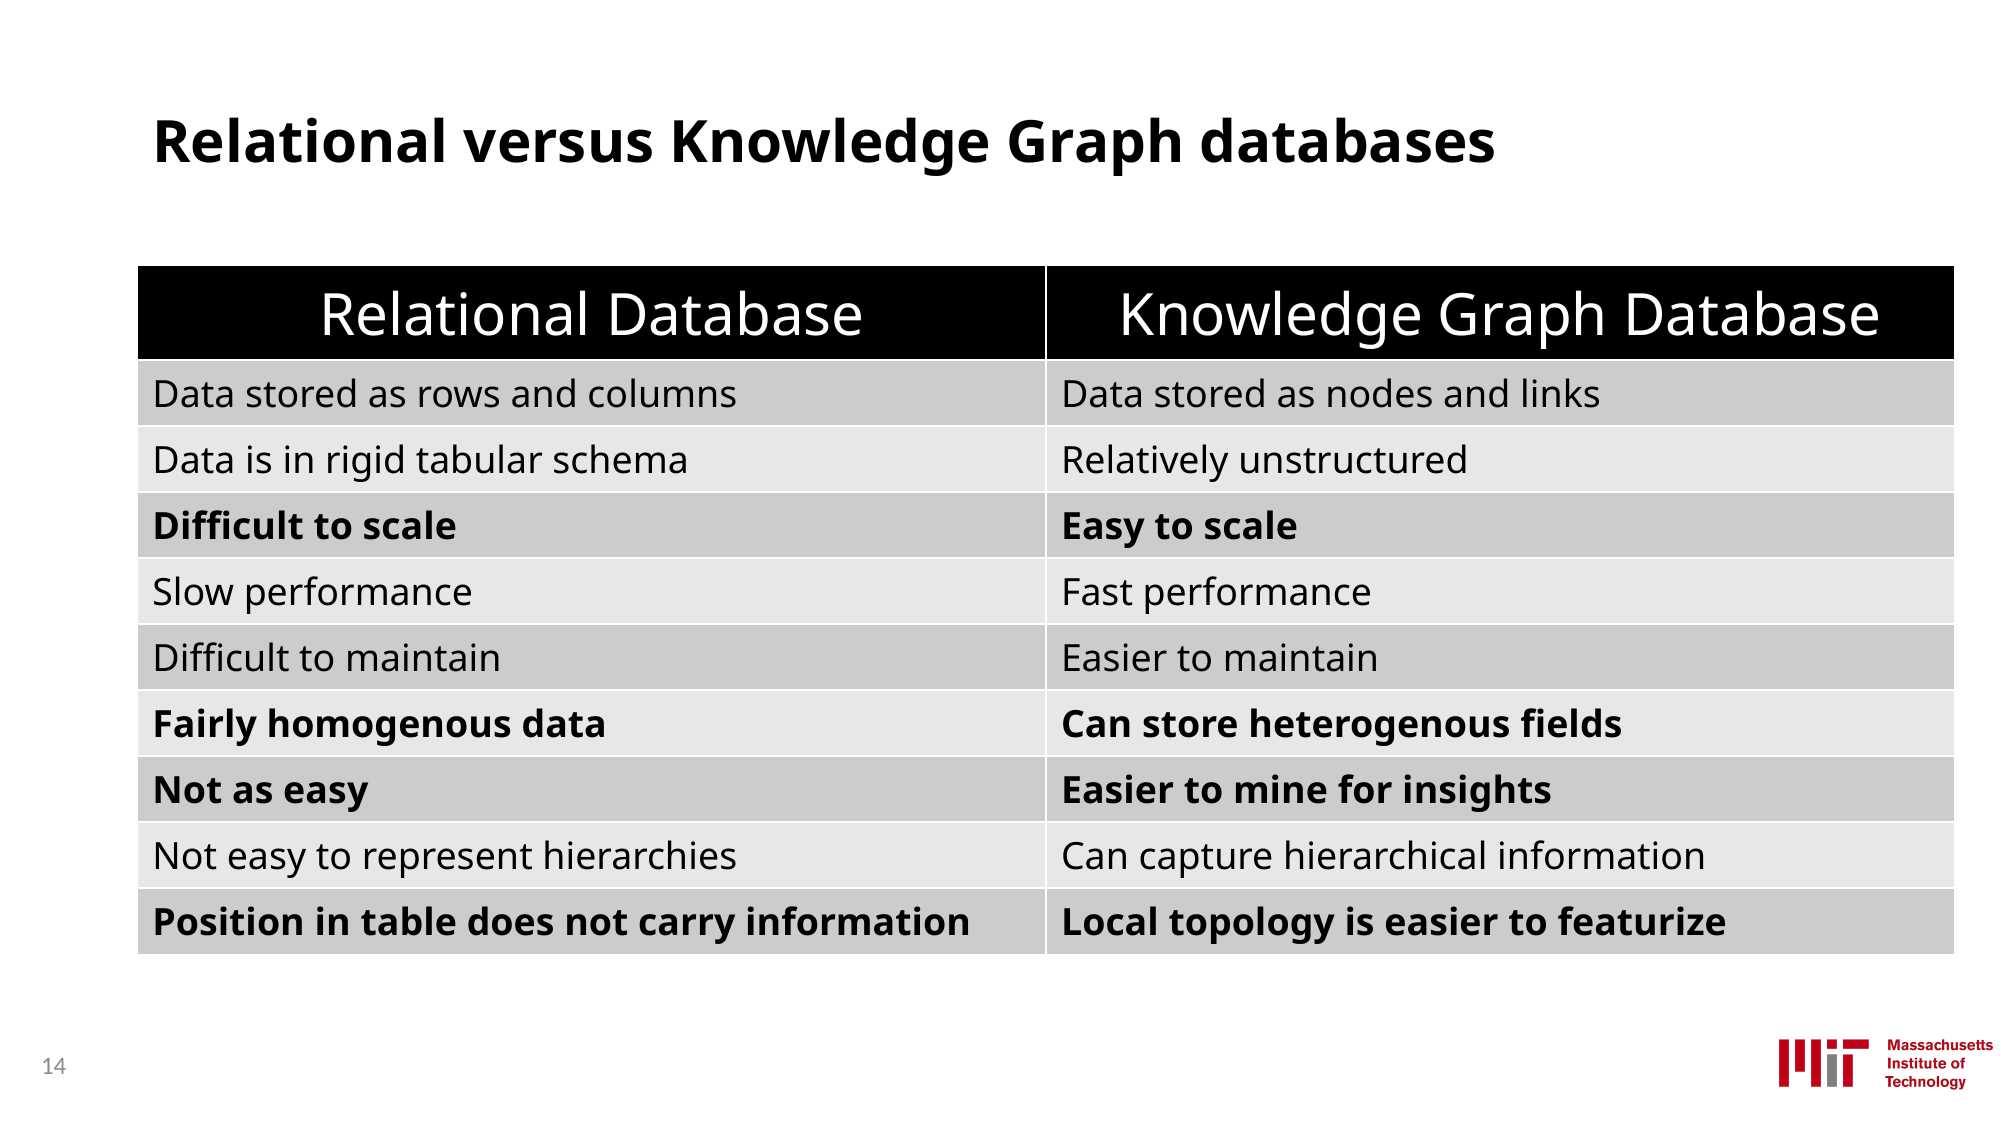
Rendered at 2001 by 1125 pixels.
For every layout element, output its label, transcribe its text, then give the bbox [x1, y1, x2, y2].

table_cell Data stored as rows and columns [138, 361, 1045, 425]
table_cell Not as easy [138, 757, 1045, 821]
table_cell Relatively unstructured [1047, 427, 1954, 491]
table_cell Not easy to represent hierarchies [138, 823, 1045, 887]
table_cell Local topology is easier to featurize [1047, 889, 1954, 954]
table_cell Data is in rigid tabular schema [138, 427, 1045, 491]
slide_number 14 [25, 1034, 476, 1095]
table_cell Difficult to maintain [138, 625, 1045, 689]
table_cell Can capture hierarchical information [1047, 823, 1954, 887]
table_cell Easier to mine for insights [1047, 757, 1954, 821]
table_header Knowledge Graph Database [1047, 266, 1954, 359]
table_cell Data stored as nodes and links [1047, 361, 1954, 425]
table_cell Slow performance [138, 559, 1045, 623]
table_cell Position in table does not carry information [138, 889, 1045, 954]
picture [1778, 1004, 1994, 1125]
table_cell Fast performance [1047, 559, 1954, 623]
title Relational versus Knowledge Graph databases [137, 59, 1863, 223]
table_cell Easy to scale [1047, 493, 1954, 557]
table_cell Can store heterogenous fields [1047, 691, 1954, 755]
table_cell Difficult to scale [138, 493, 1045, 557]
table_header Relational Database [138, 266, 1045, 359]
table_cell Easier to maintain [1047, 625, 1954, 689]
table_cell Fairly homogenous data [138, 691, 1045, 755]
